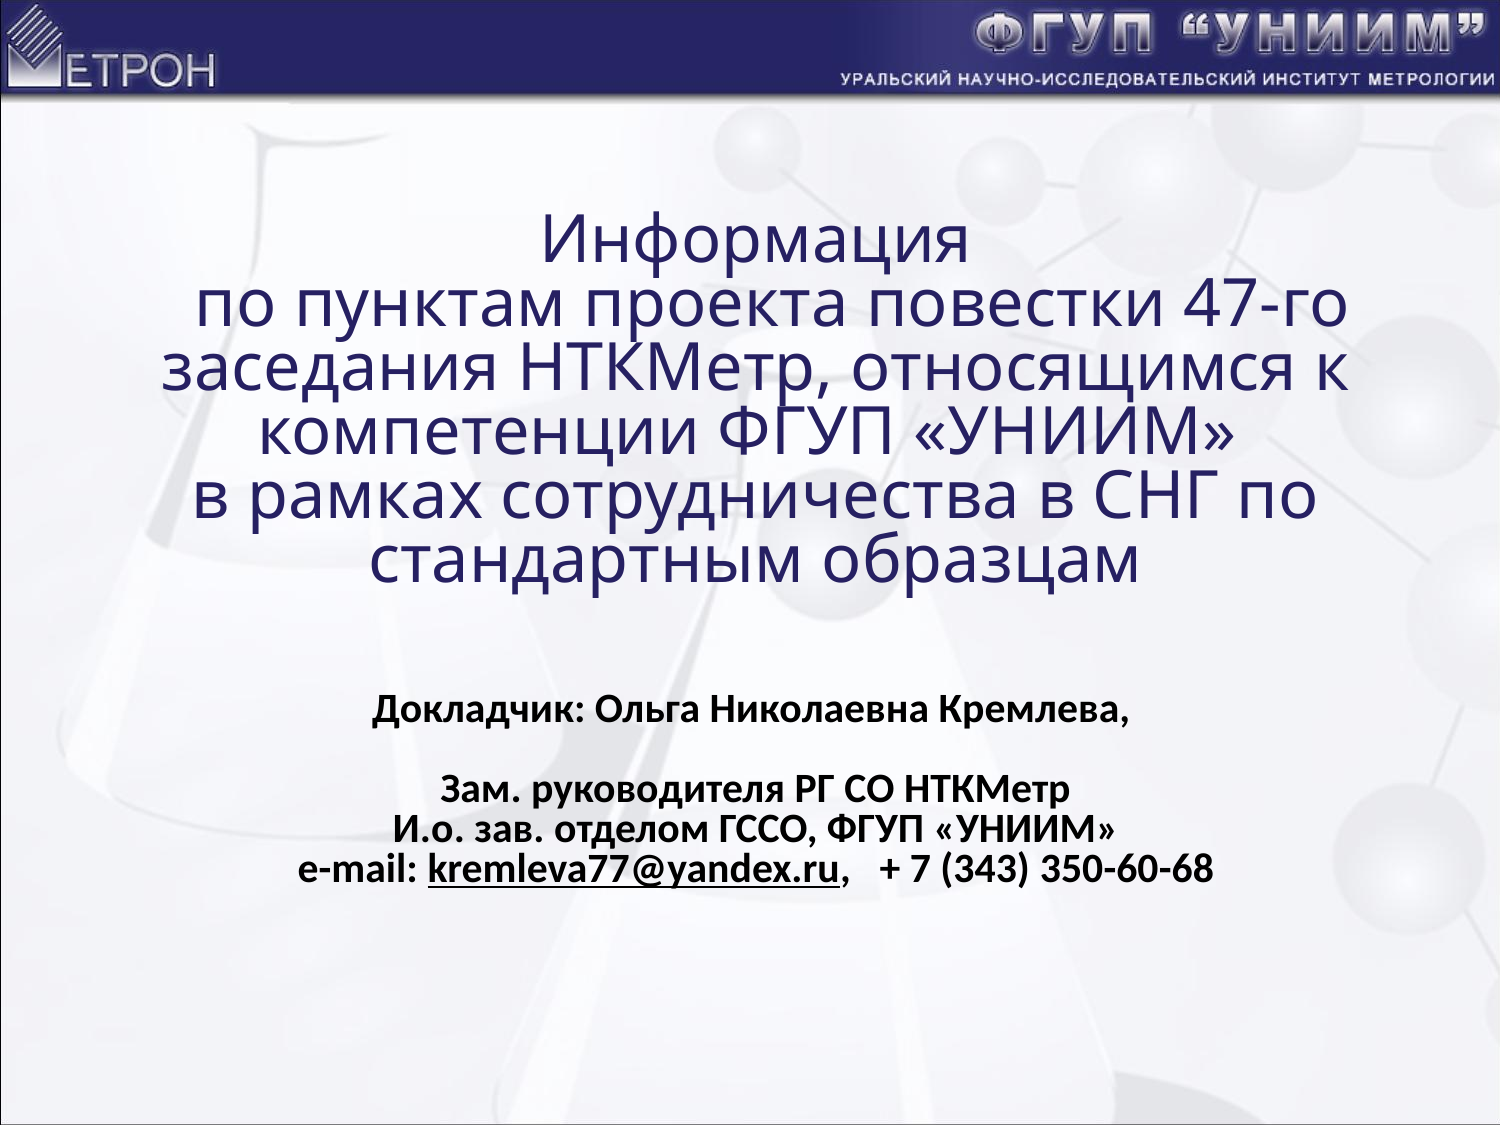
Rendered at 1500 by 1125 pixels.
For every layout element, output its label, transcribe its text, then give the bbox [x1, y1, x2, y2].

title Информация по пунктам проекта повестки 47-го заседания НТКМетр, относящимся к компетенции ФГУП «УНИИМ» в рамках сотрудничества в СНГ по стандартным образцам Докладчик: Ольга Николаевна Кремлева, Зам. руководителя РГ СО НТКМетр И.о. зав. отделом ГССО, ФГУП «УНИИМ» e-mail: kremleva77@yandex.ru, + 7 (343) 350-60-68 [135, 160, 1376, 752]
picture [0, 0, 1500, 1125]
